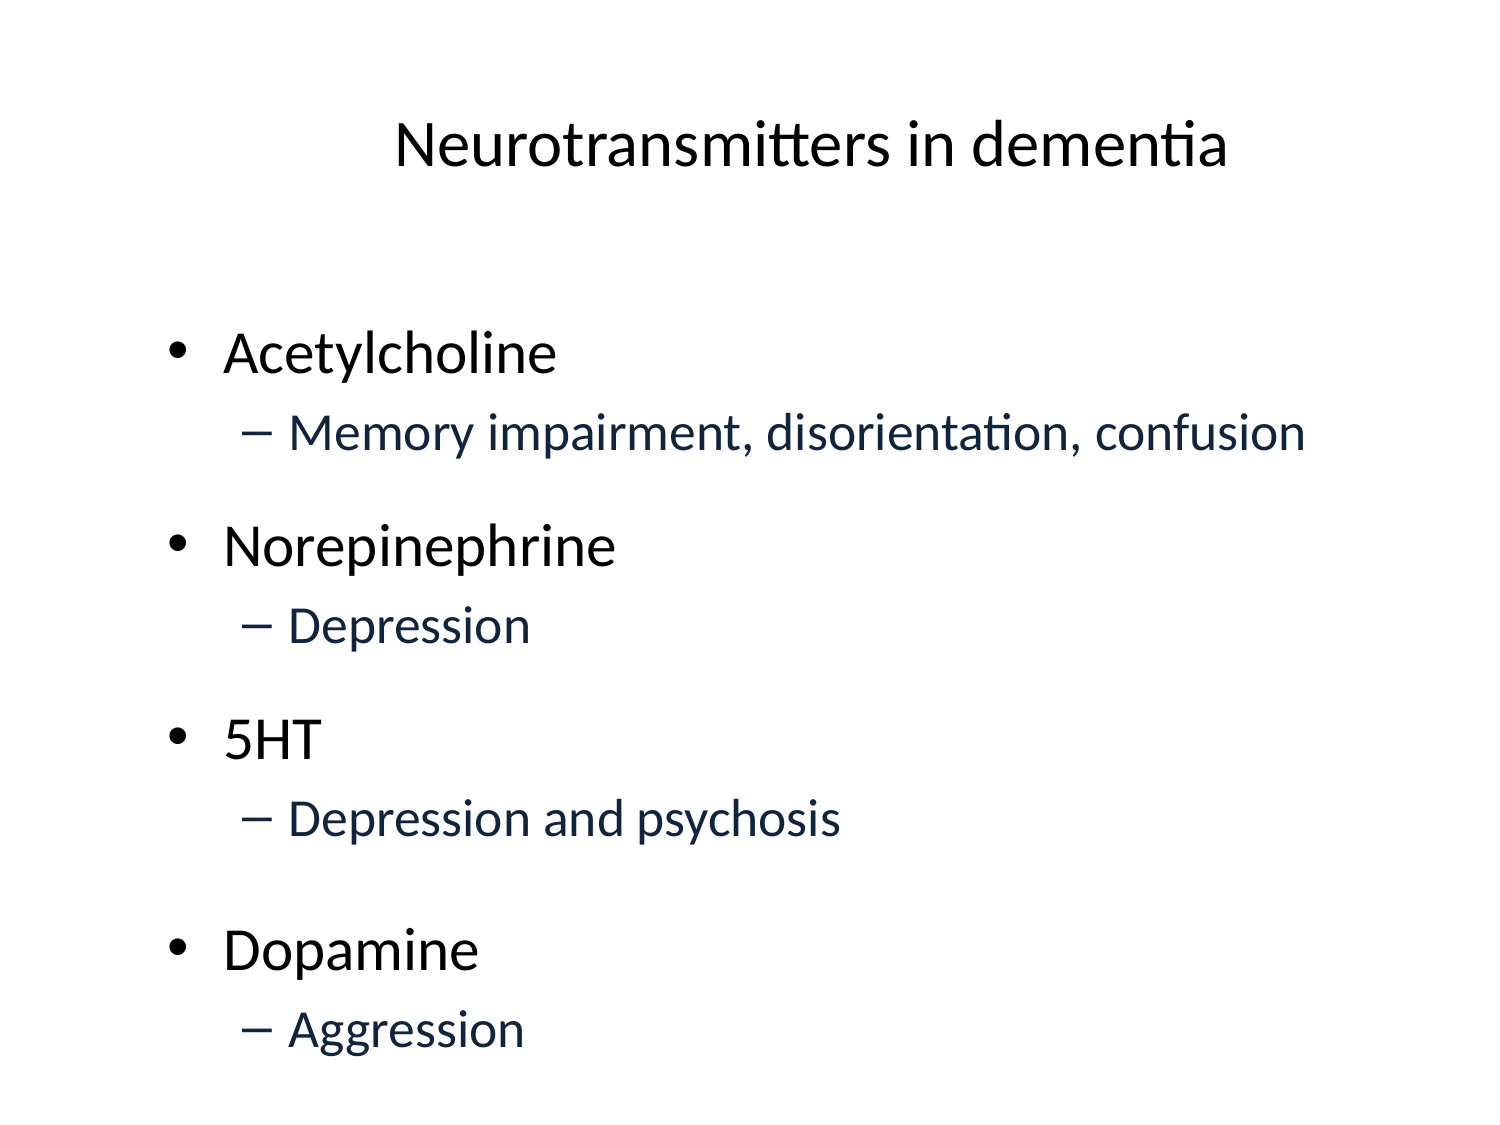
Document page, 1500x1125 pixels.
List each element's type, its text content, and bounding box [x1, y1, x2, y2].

title Neurotransmitters in dementia [124, 0, 1500, 188]
list Acetylcholine Memory impairment, disorientation, confusion Norepinephrine Depression 5HT Depression and psychosis Dopamine Aggression [152, 304, 1325, 1067]
